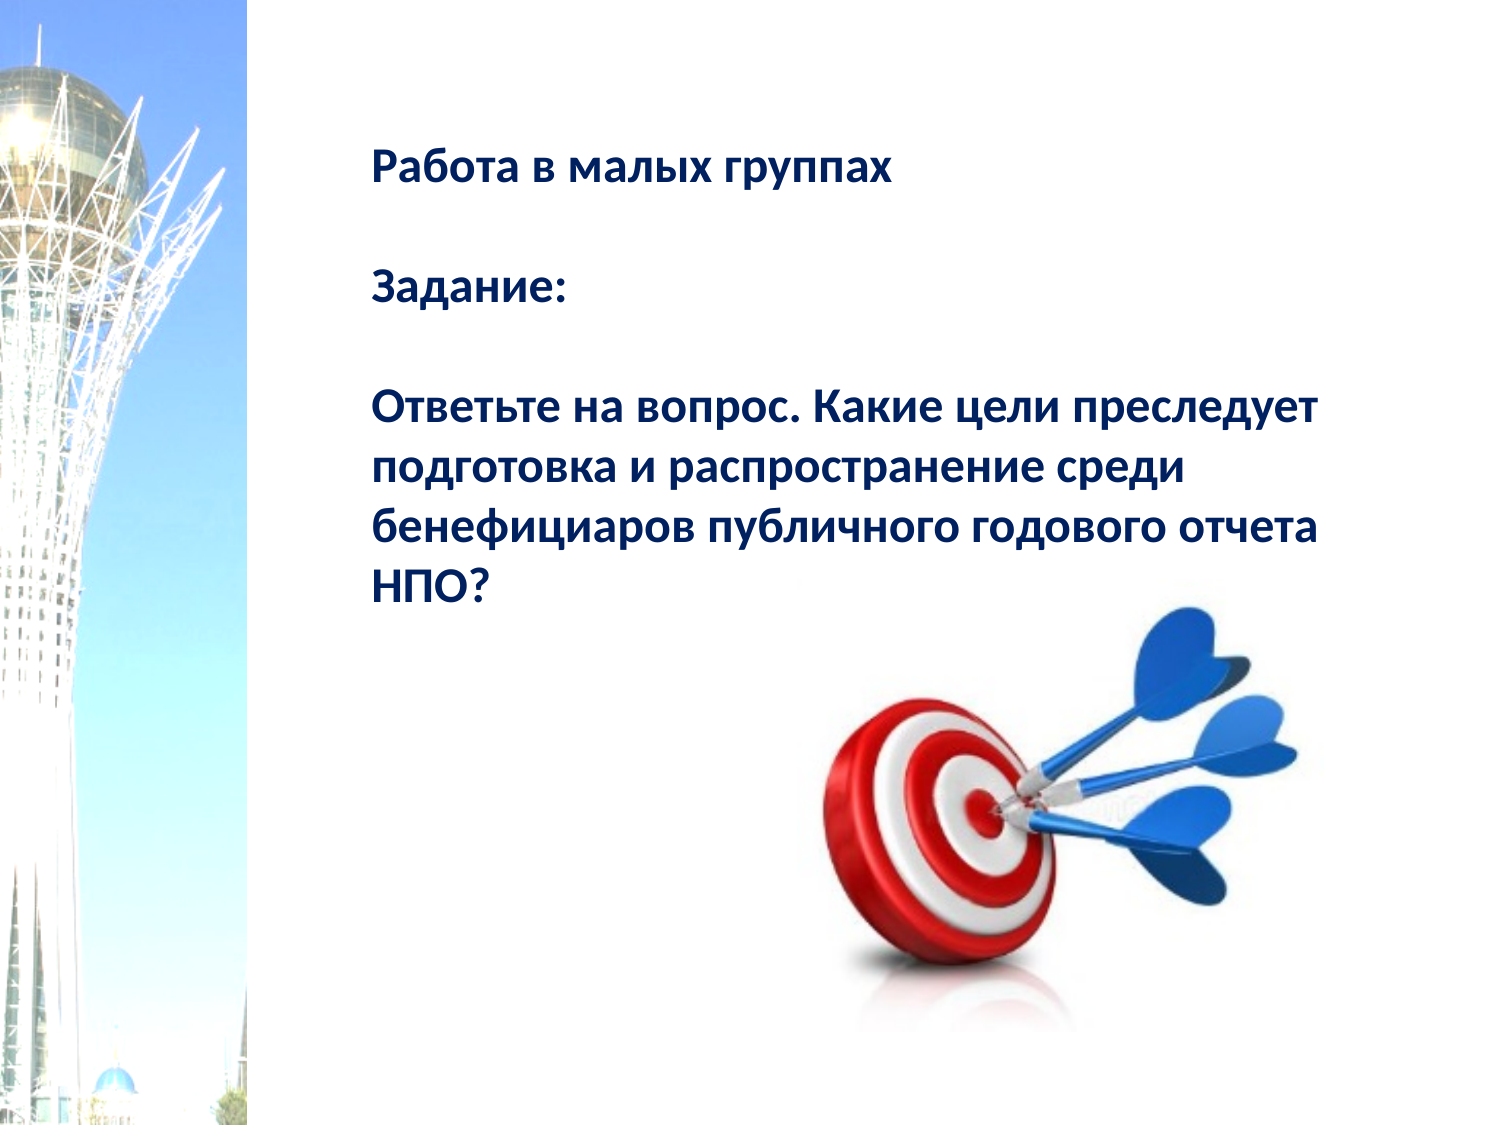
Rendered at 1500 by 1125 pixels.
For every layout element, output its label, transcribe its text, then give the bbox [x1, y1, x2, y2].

text_box Работа в малых группах Задание: Ответьте на вопрос. Какие цели преследует подготовка и распространение среди бенефициаров публичного годового отчета НПО? [356, 125, 1447, 621]
picture [0, 0, 247, 1125]
picture [796, 578, 1328, 1032]
